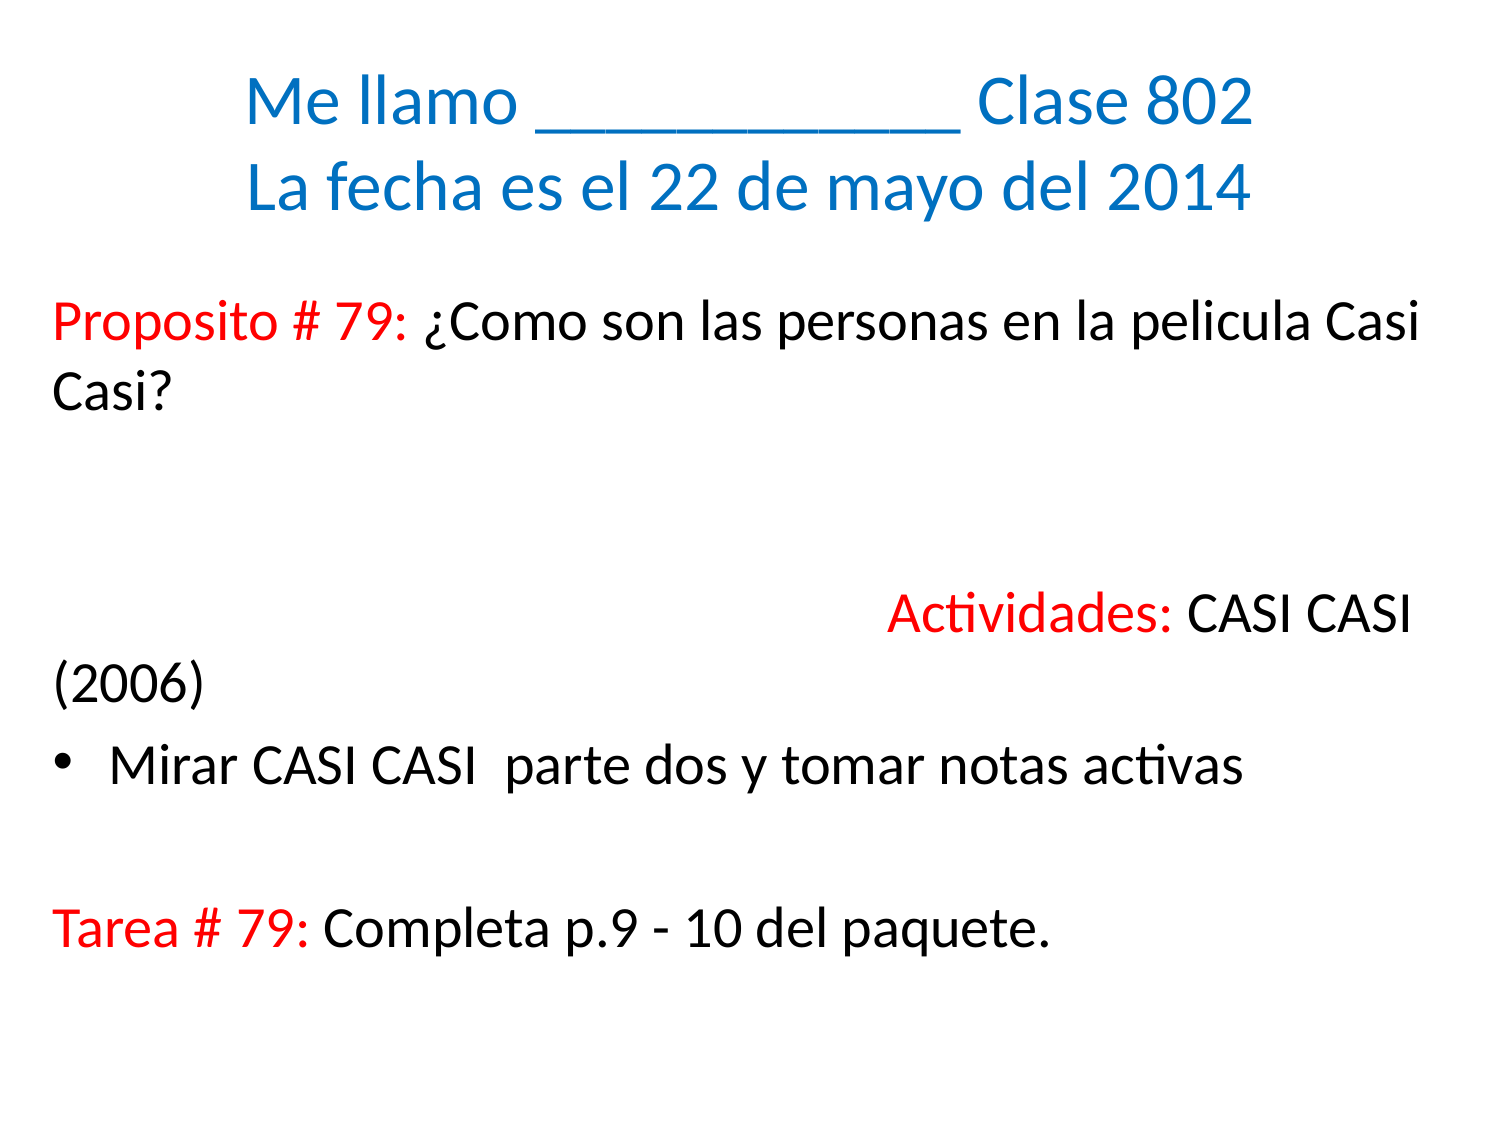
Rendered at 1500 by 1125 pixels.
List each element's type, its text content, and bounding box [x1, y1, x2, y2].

title Me llamo ____________ Clase 802 La fecha es el 22 de mayo del 2014 [75, 45, 1425, 233]
list Proposito # 79: ¿Como son las personas en la pelicula Casi Casi? Actividades: CASI CASI (2006) Mirar CASI CASI parte dos y tomar notas activas Tarea # 79: Completa p.9 - 10 del paquete. [37, 275, 1475, 1038]
